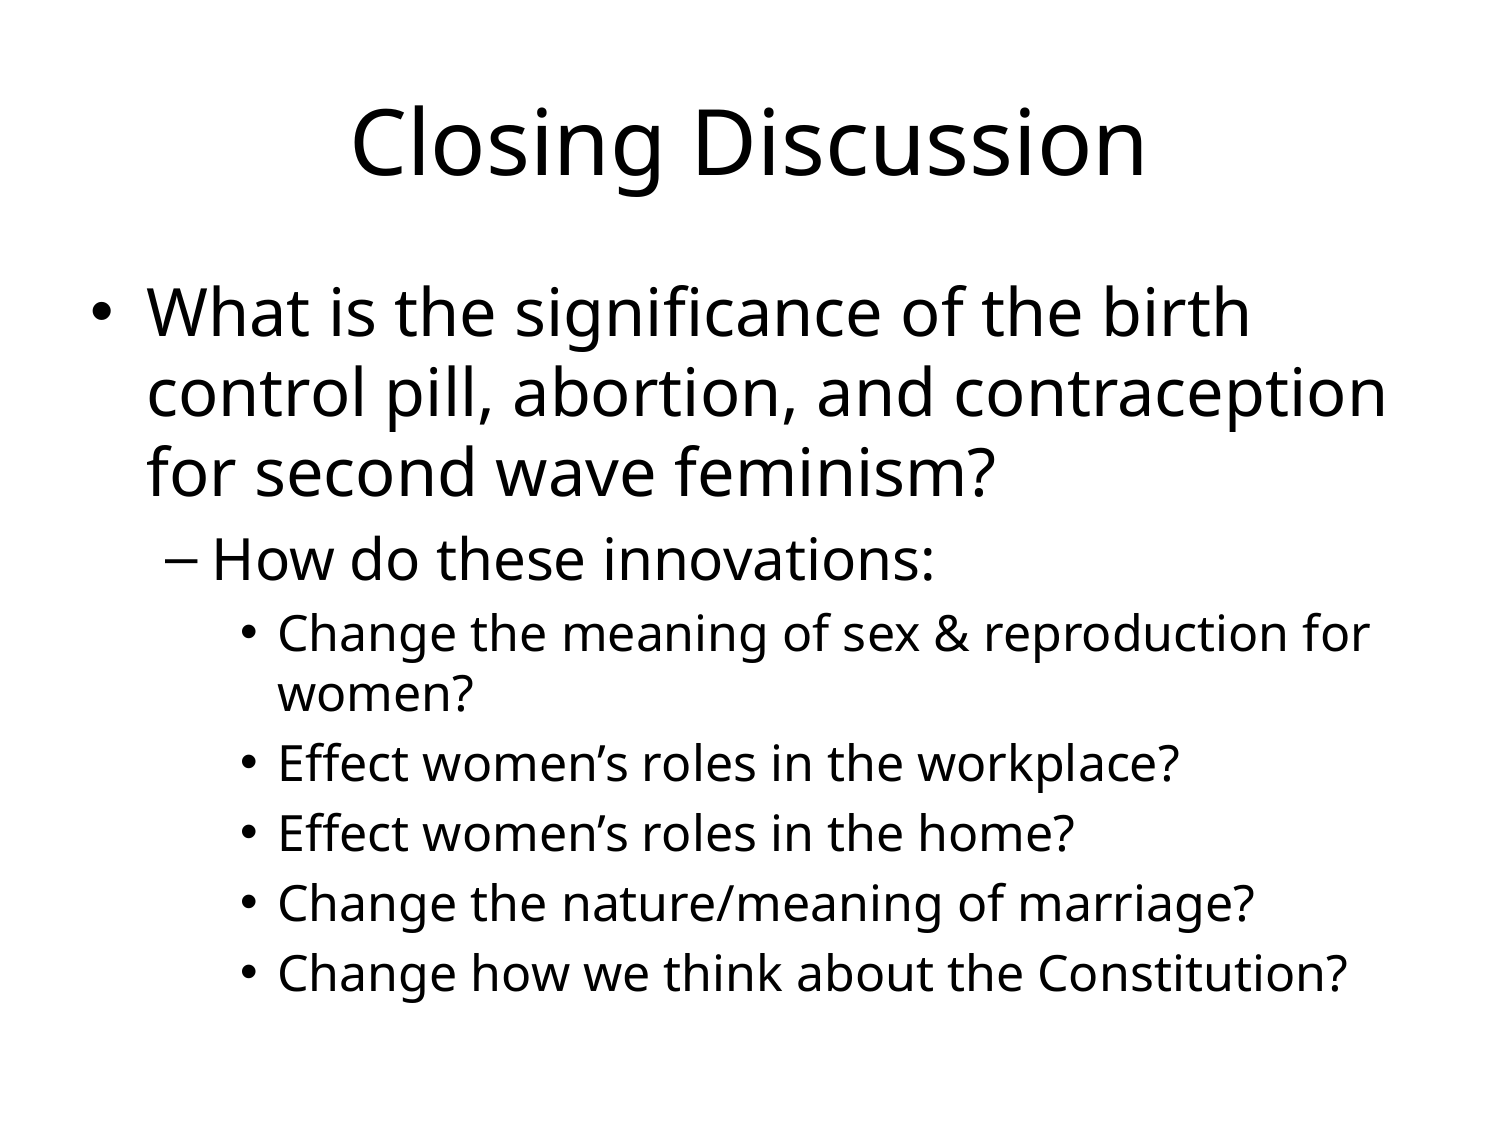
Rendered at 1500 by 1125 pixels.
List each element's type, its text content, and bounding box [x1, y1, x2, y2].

title Closing Discussion [75, 45, 1425, 233]
list What is the significance of the birth control pill, abortion, and contraception for second wave feminism? How do these innovations: Change the meaning of sex & reproduction for women? Effect women’s roles in the workplace? Effect women’s roles in the home? Change the nature/meaning of marriage? Change how we think about the Constitution? [75, 262, 1425, 1073]
